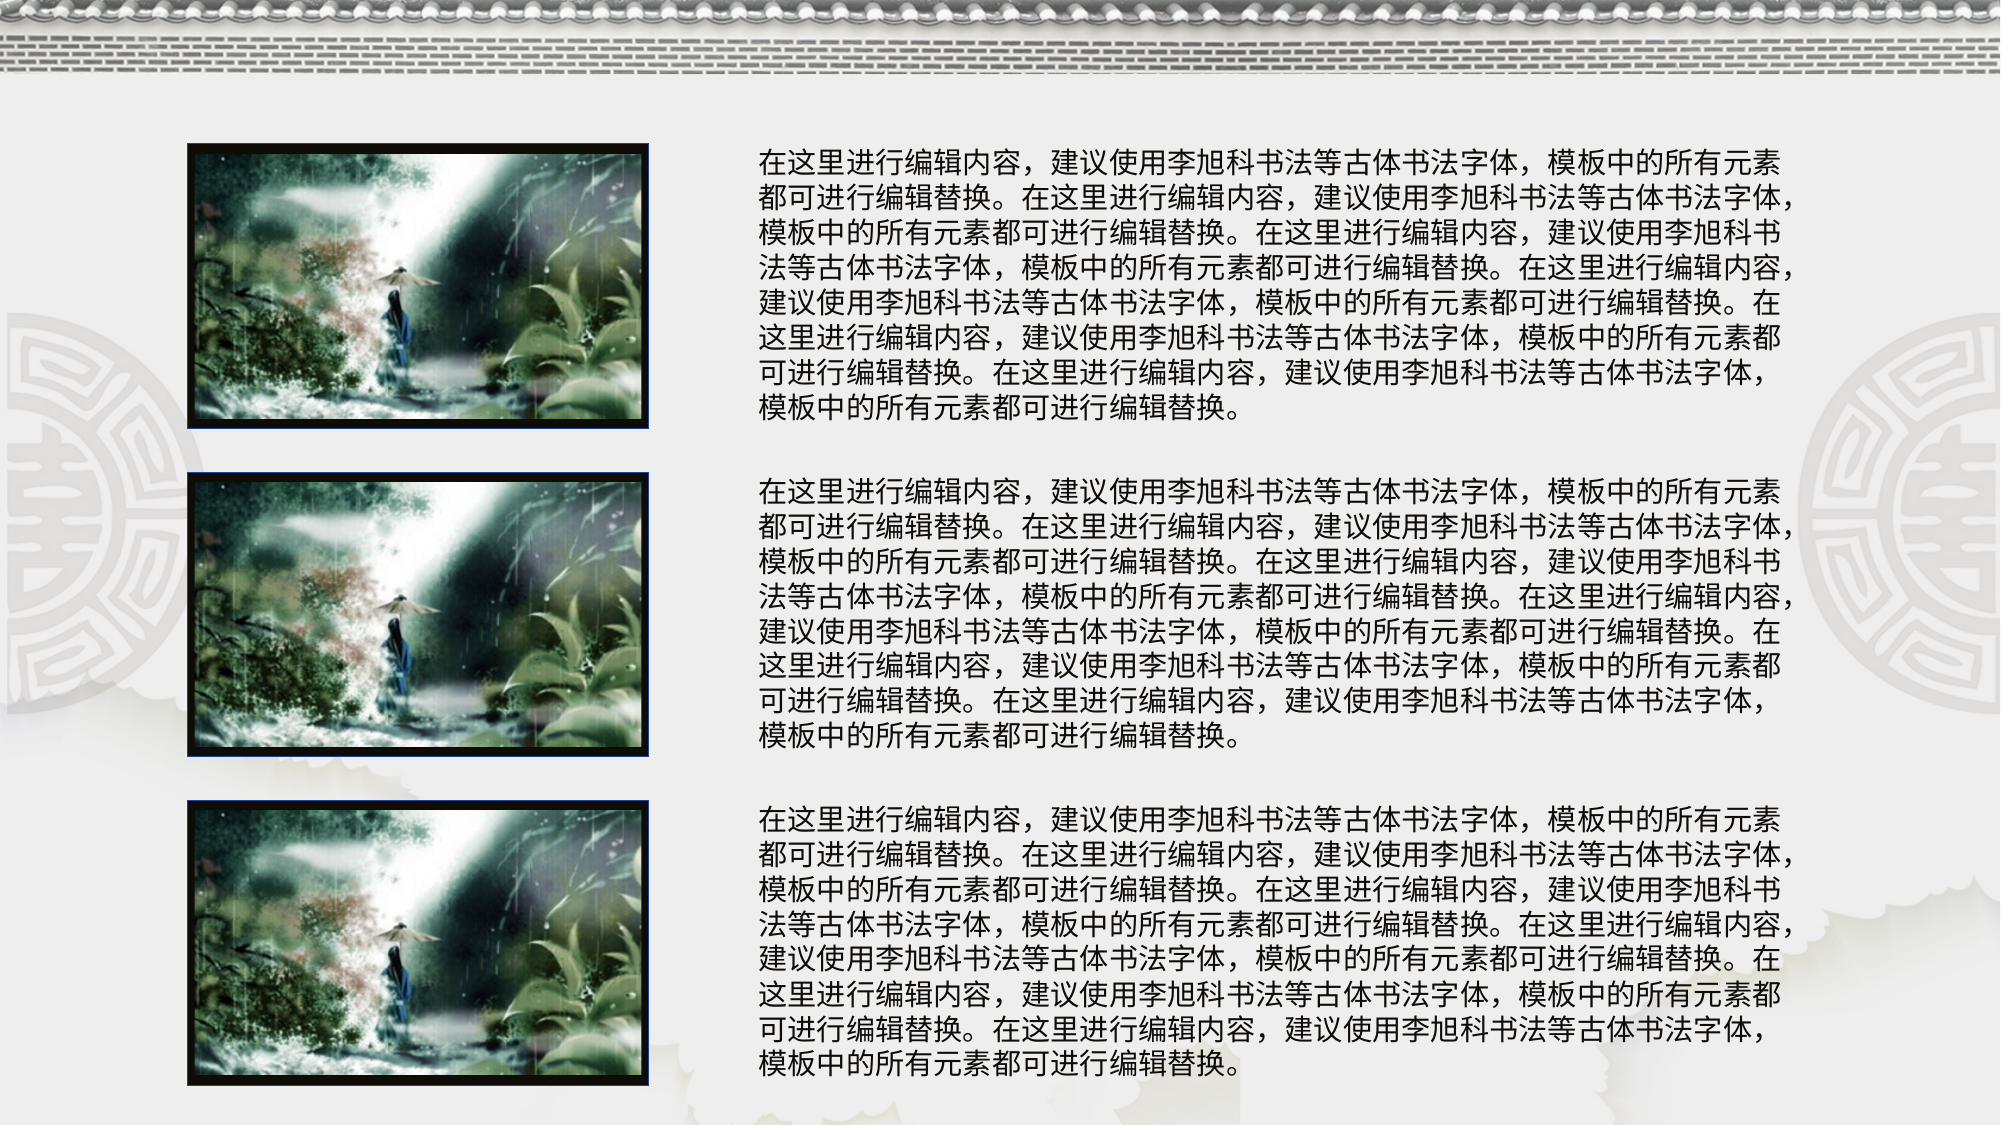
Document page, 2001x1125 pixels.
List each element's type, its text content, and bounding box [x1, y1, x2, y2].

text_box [187, 800, 649, 1086]
text_box 在这里进行编辑内容，建议使用李旭科书法等古体书法字体，模板中的所有元素都可进行编辑替换。在这里进行编辑内容，建议使用李旭科书法等古体书法字体，模板中的所有元素都可进行编辑替换。在这里进行编辑内容，建议使用李旭科书法等古体书法字体，模板中的所有元素都可进行编辑替换。在这里进行编辑内容，建议使用李旭科书法等古体书法字体，模板中的所有元素都可进行编辑替换。在这里进行编辑内容，建议使用李旭科书法等古体书法字体，模板中的所有元素都可进行编辑替换。在这里进行编辑内容，建议使用李旭科书法等古体书法字体，模板中的所有元素都可进行编辑替换。 [743, 465, 1813, 760]
text_box 在这里进行编辑内容，建议使用李旭科书法等古体书法字体，模板中的所有元素都可进行编辑替换。在这里进行编辑内容，建议使用李旭科书法等古体书法字体，模板中的所有元素都可进行编辑替换。在这里进行编辑内容，建议使用李旭科书法等古体书法字体，模板中的所有元素都可进行编辑替换。在这里进行编辑内容，建议使用李旭科书法等古体书法字体，模板中的所有元素都可进行编辑替换。在这里进行编辑内容，建议使用李旭科书法等古体书法字体，模板中的所有元素都可进行编辑替换。在这里进行编辑内容，建议使用李旭科书法等古体书法字体，模板中的所有元素都可进行编辑替换。 [743, 137, 1813, 432]
picture [0, 0, 2001, 1125]
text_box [187, 471, 649, 758]
text_box 在这里进行编辑内容，建议使用李旭科书法等古体书法字体，模板中的所有元素都可进行编辑替换。在这里进行编辑内容，建议使用李旭科书法等古体书法字体，模板中的所有元素都可进行编辑替换。在这里进行编辑内容，建议使用李旭科书法等古体书法字体，模板中的所有元素都可进行编辑替换。在这里进行编辑内容，建议使用李旭科书法等古体书法字体，模板中的所有元素都可进行编辑替换。在这里进行编辑内容，建议使用李旭科书法等古体书法字体，模板中的所有元素都可进行编辑替换。在这里进行编辑内容，建议使用李旭科书法等古体书法字体，模板中的所有元素都可进行编辑替换。 [743, 793, 1813, 1089]
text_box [187, 143, 649, 429]
